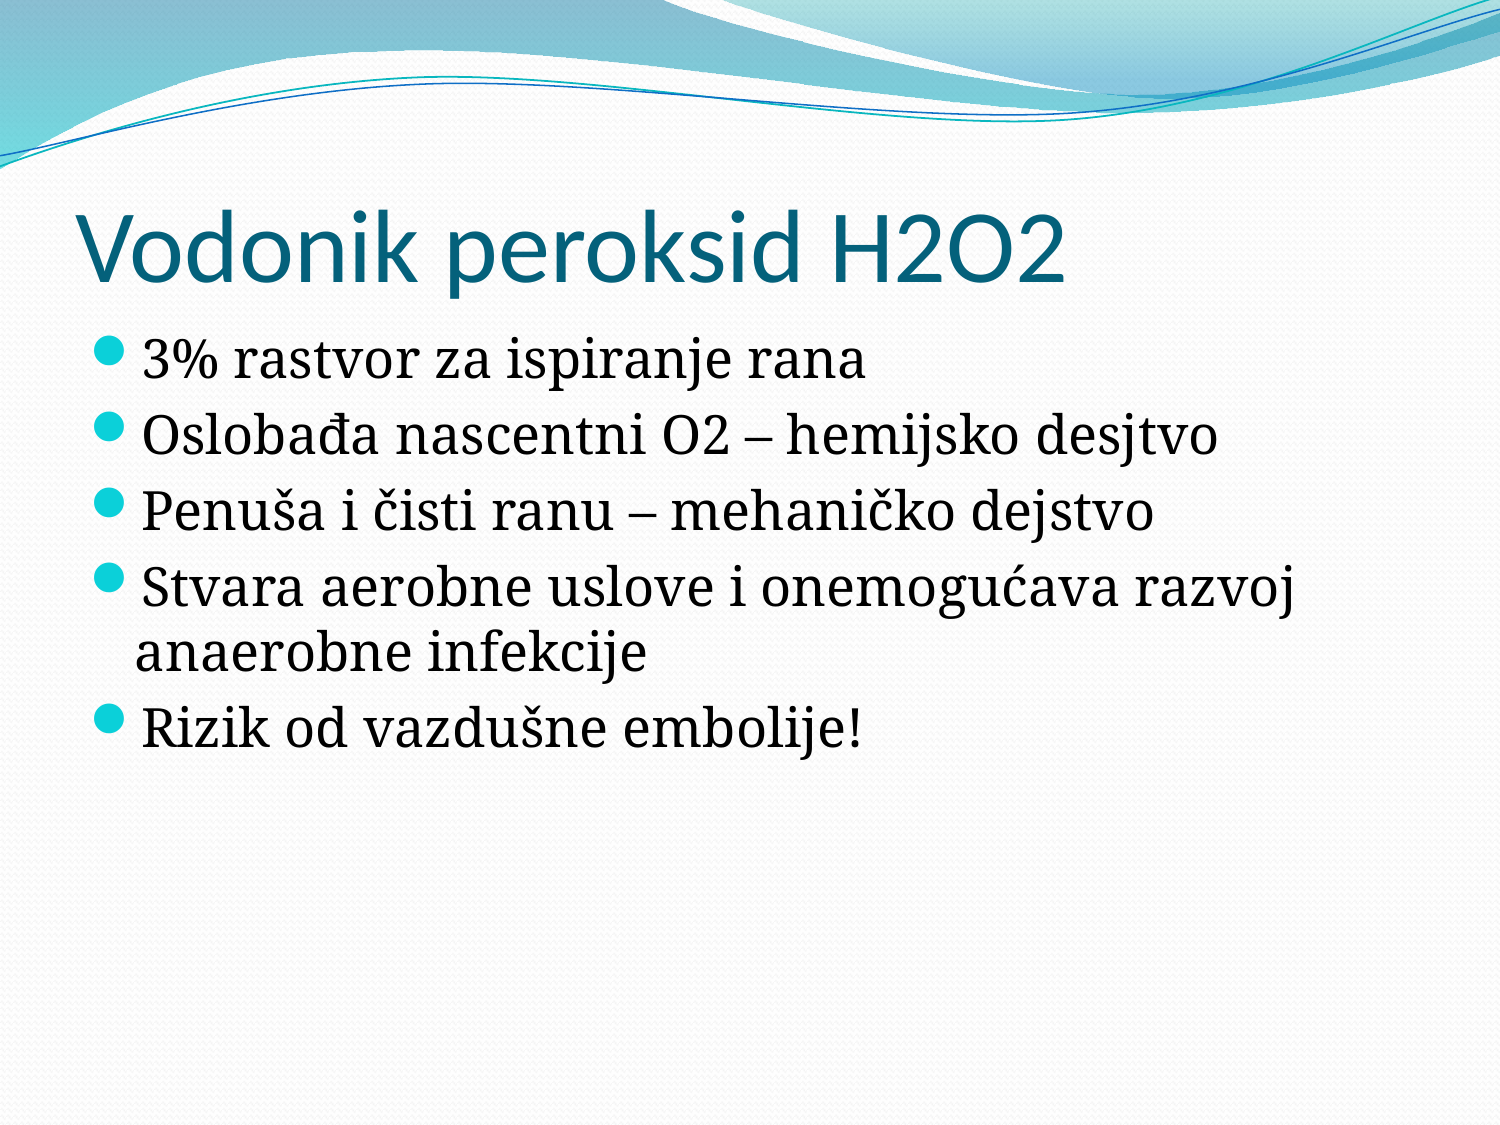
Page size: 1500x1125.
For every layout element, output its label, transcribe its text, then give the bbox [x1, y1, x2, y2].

list 3% rastvor za ispiranje rana Oslobađa nascentni O2 – hemijsko desjtvo Penuša i čisti ranu – mehaničko dejstvo Stvara aerobne uslove i onemogućava razvoj anaerobne infekcije Rizik od vazdušne embolije! [75, 317, 1425, 1038]
title Vodonik peroksid H2O2 [75, 115, 1425, 303]
